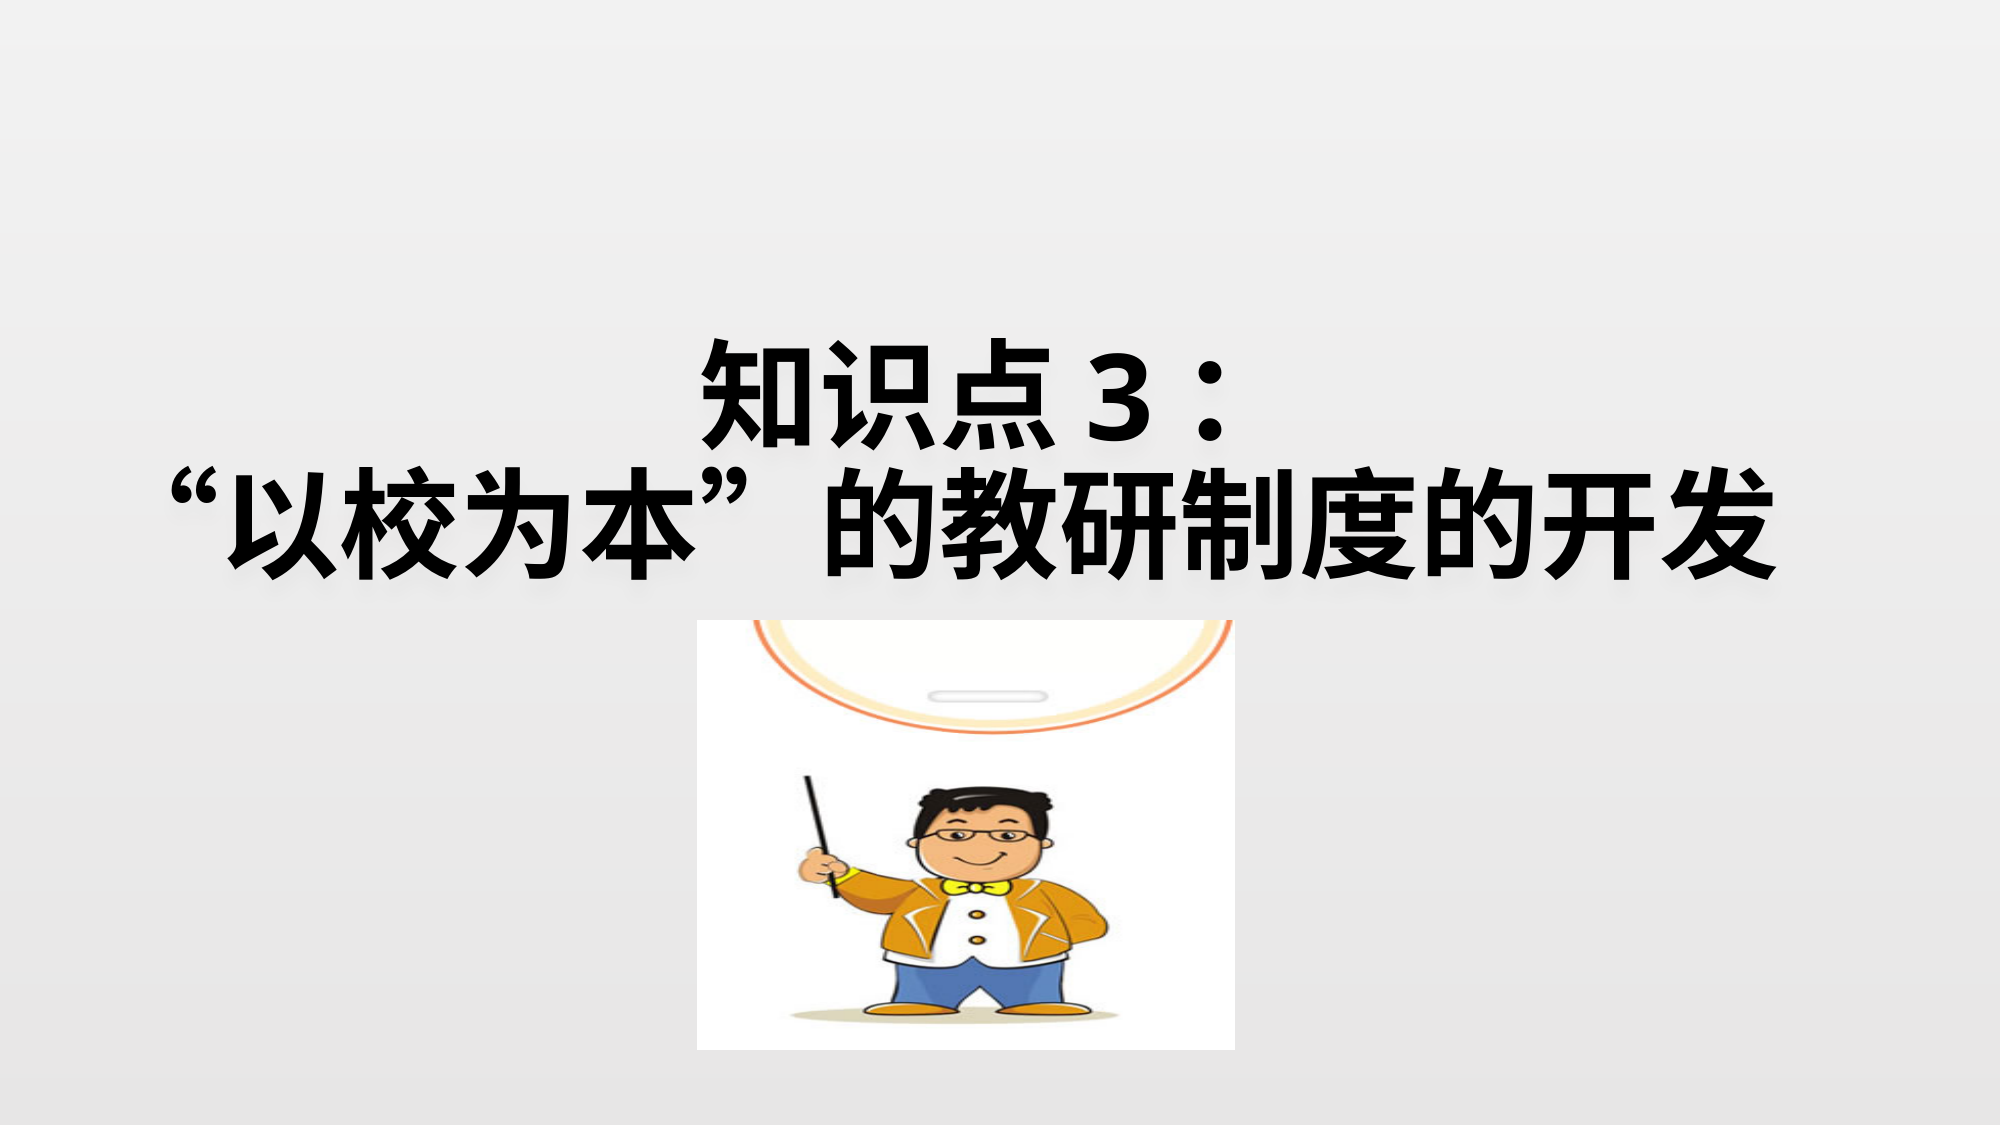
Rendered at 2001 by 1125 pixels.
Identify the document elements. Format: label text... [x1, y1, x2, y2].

title 知识点3： “以校为本”的教研制度的开发 [54, 312, 1946, 621]
picture [697, 620, 1235, 1050]
